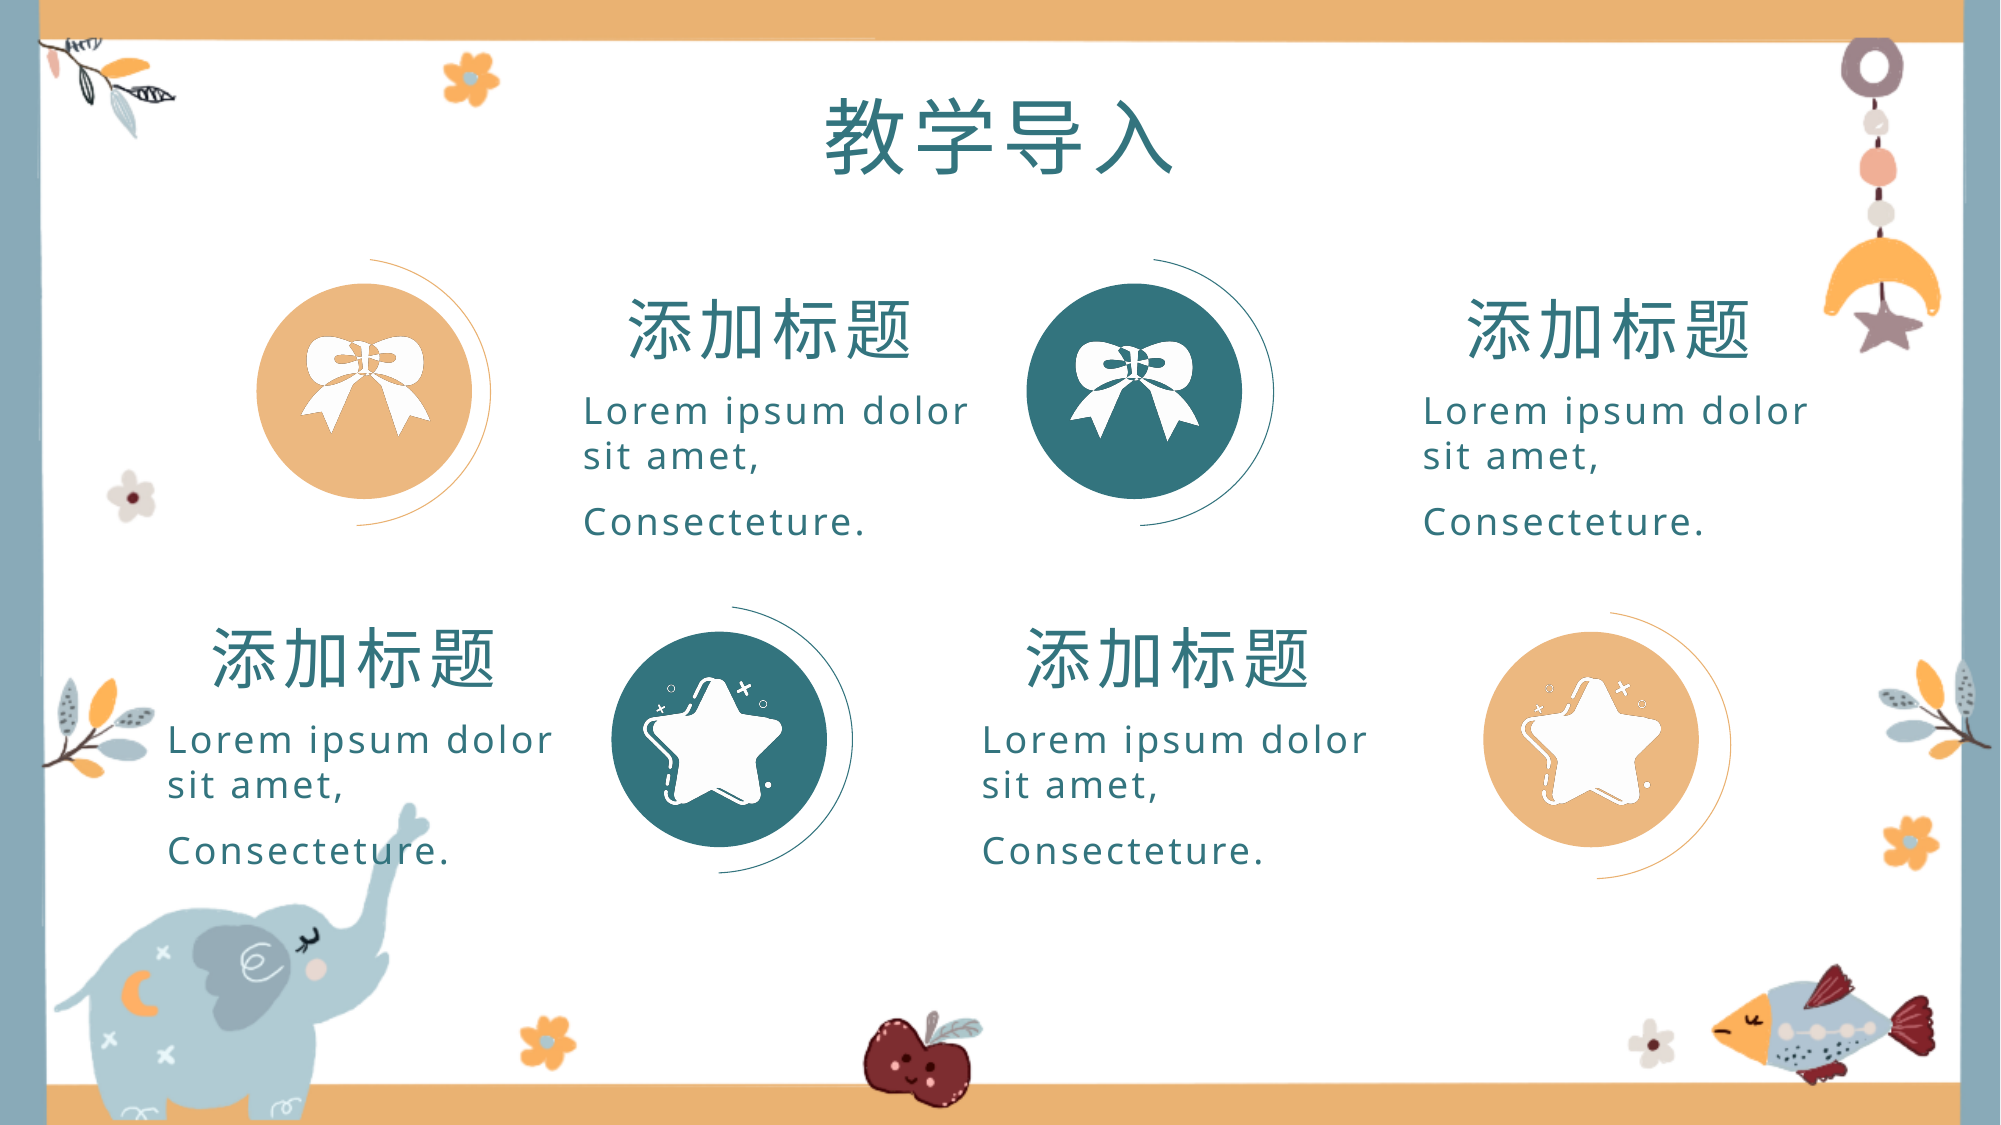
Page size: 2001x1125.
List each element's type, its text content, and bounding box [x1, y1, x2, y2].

text_box Lorem ipsum dolor sit amet, Consecteture. [1407, 379, 1835, 535]
title 教学导入 [592, 70, 1408, 193]
text_box [610, 630, 728, 849]
text_box 添加标题 [1450, 277, 1792, 379]
text_box [715, 606, 853, 874]
text_box [1137, 259, 1275, 527]
text_box Lorem ipsum dolor sit amet, Consecteture. [966, 708, 1394, 864]
text_box 添加标题 [1010, 605, 1351, 708]
text_box Lorem ipsum dolor sit amet, Consecteture. [152, 708, 580, 864]
picture [0, 0, 2001, 1125]
text_box Lorem ipsum dolor sit amet, Consecteture. [568, 379, 995, 535]
text_box [1025, 282, 1149, 501]
text_box [353, 259, 492, 527]
text_box [255, 282, 366, 500]
text_box [1593, 612, 1732, 880]
text_box 添加标题 [195, 605, 536, 708]
text_box [1482, 630, 1607, 849]
text_box 添加标题 [611, 277, 952, 379]
